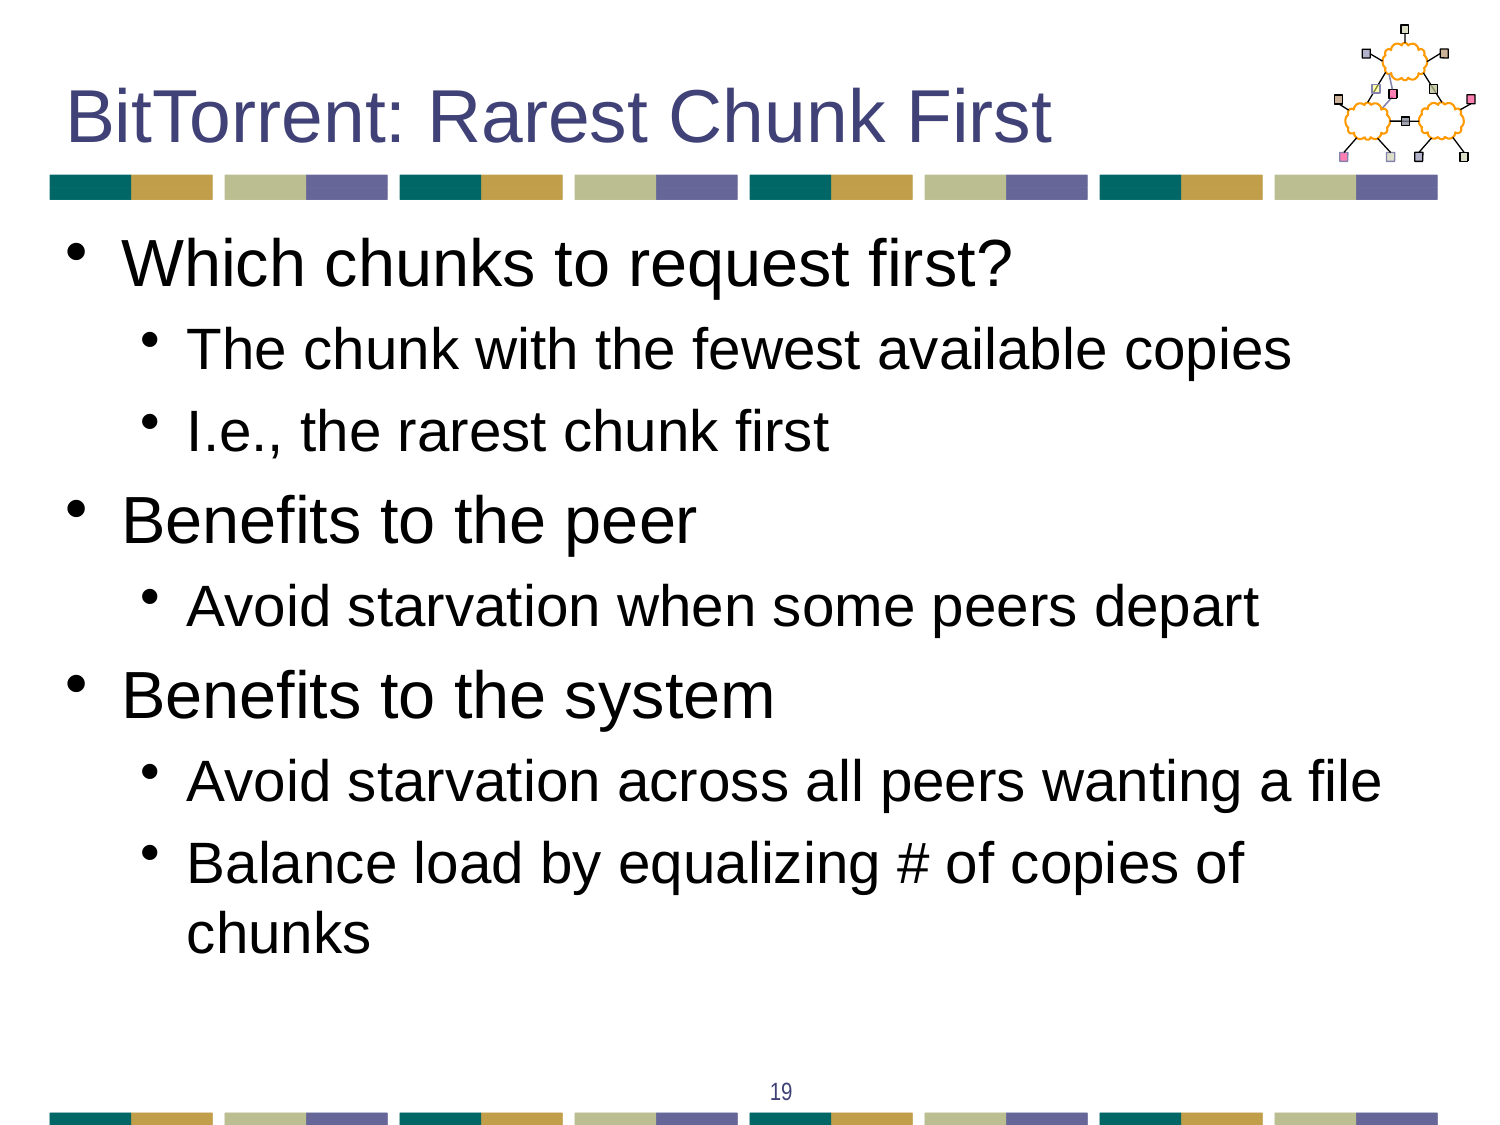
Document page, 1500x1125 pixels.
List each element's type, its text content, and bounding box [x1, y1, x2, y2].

title BitTorrent: Rarest Chunk First [50, 62, 1438, 163]
list Which chunks to request first? The chunk with the fewest available copies I.e., the rarest chunk first Benefits to the peer Avoid starvation when some peers depart Benefits to the system Avoid starvation across all peers wanting a file Balance load by equalizing # of copies of chunks [50, 212, 1438, 1050]
slide_number 19 [624, 1037, 938, 1113]
